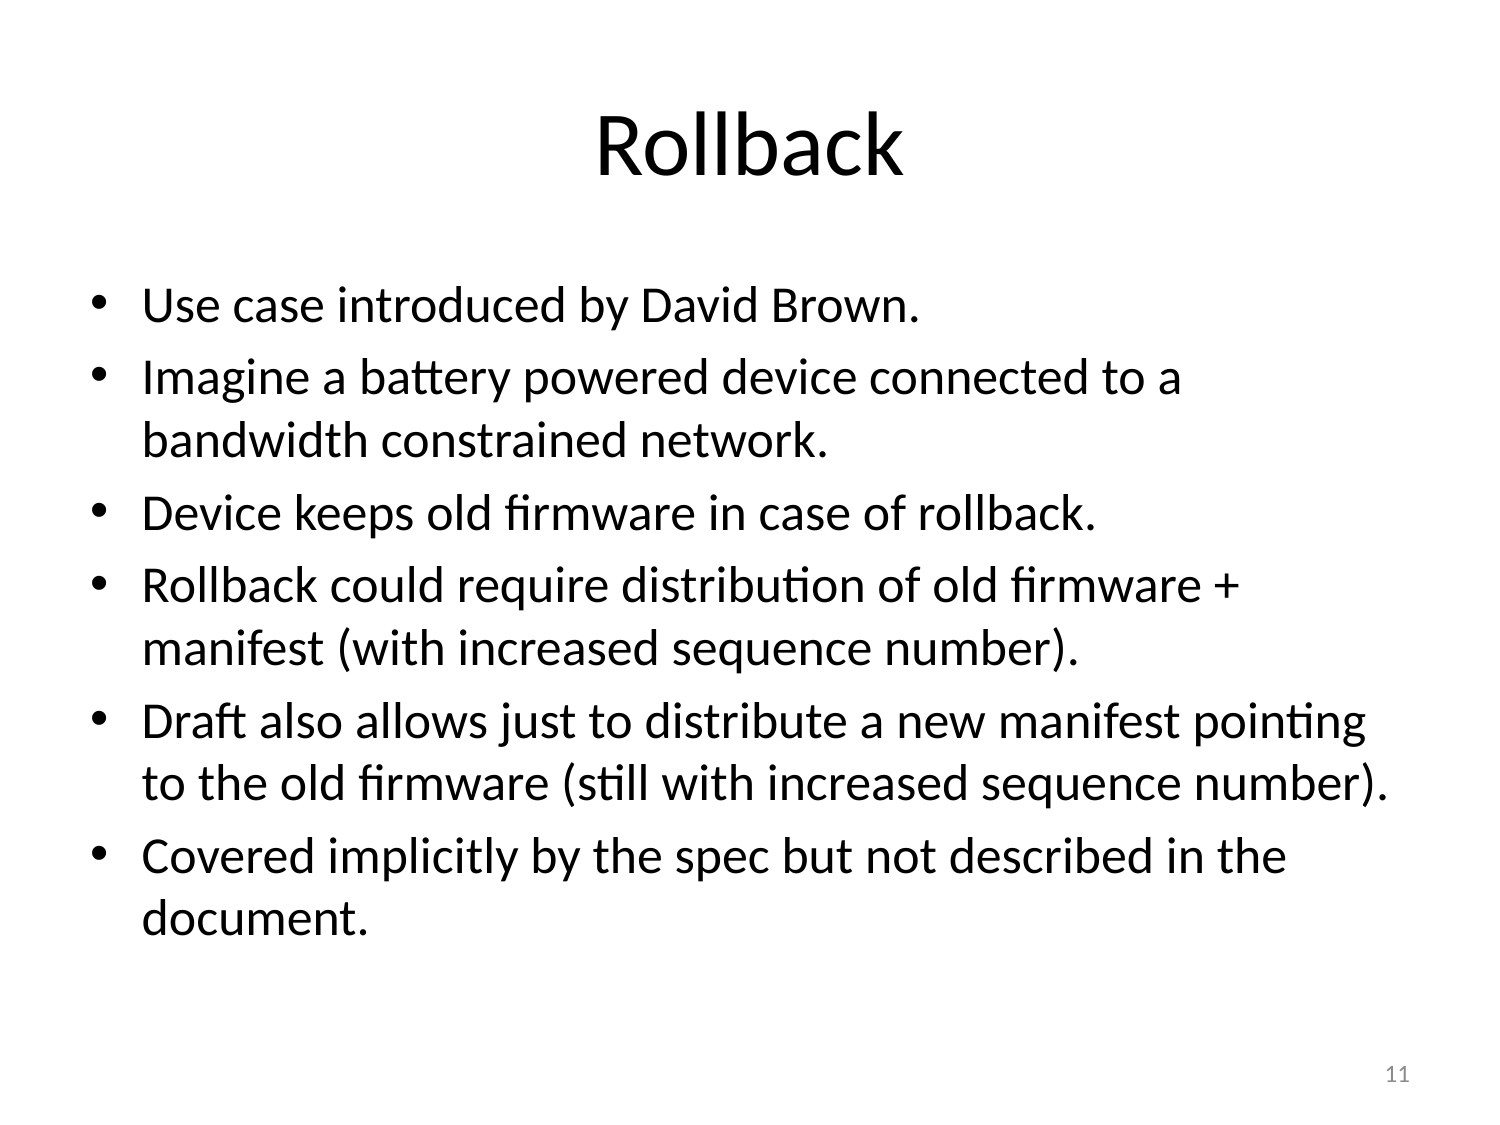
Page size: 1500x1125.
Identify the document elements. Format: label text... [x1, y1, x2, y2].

title Rollback [75, 45, 1425, 233]
list Use case introduced by David Brown. Imagine a battery powered device connected to a bandwidth constrained network. Device keeps old firmware in case of rollback. Rollback could require distribution of old firmware + manifest (with increased sequence number). Draft also allows just to distribute a new manifest pointing to the old firmware (still with increased sequence number). Covered implicitly by the spec but not described in the document. [75, 262, 1425, 1005]
slide_number 11 [1074, 1042, 1425, 1103]
